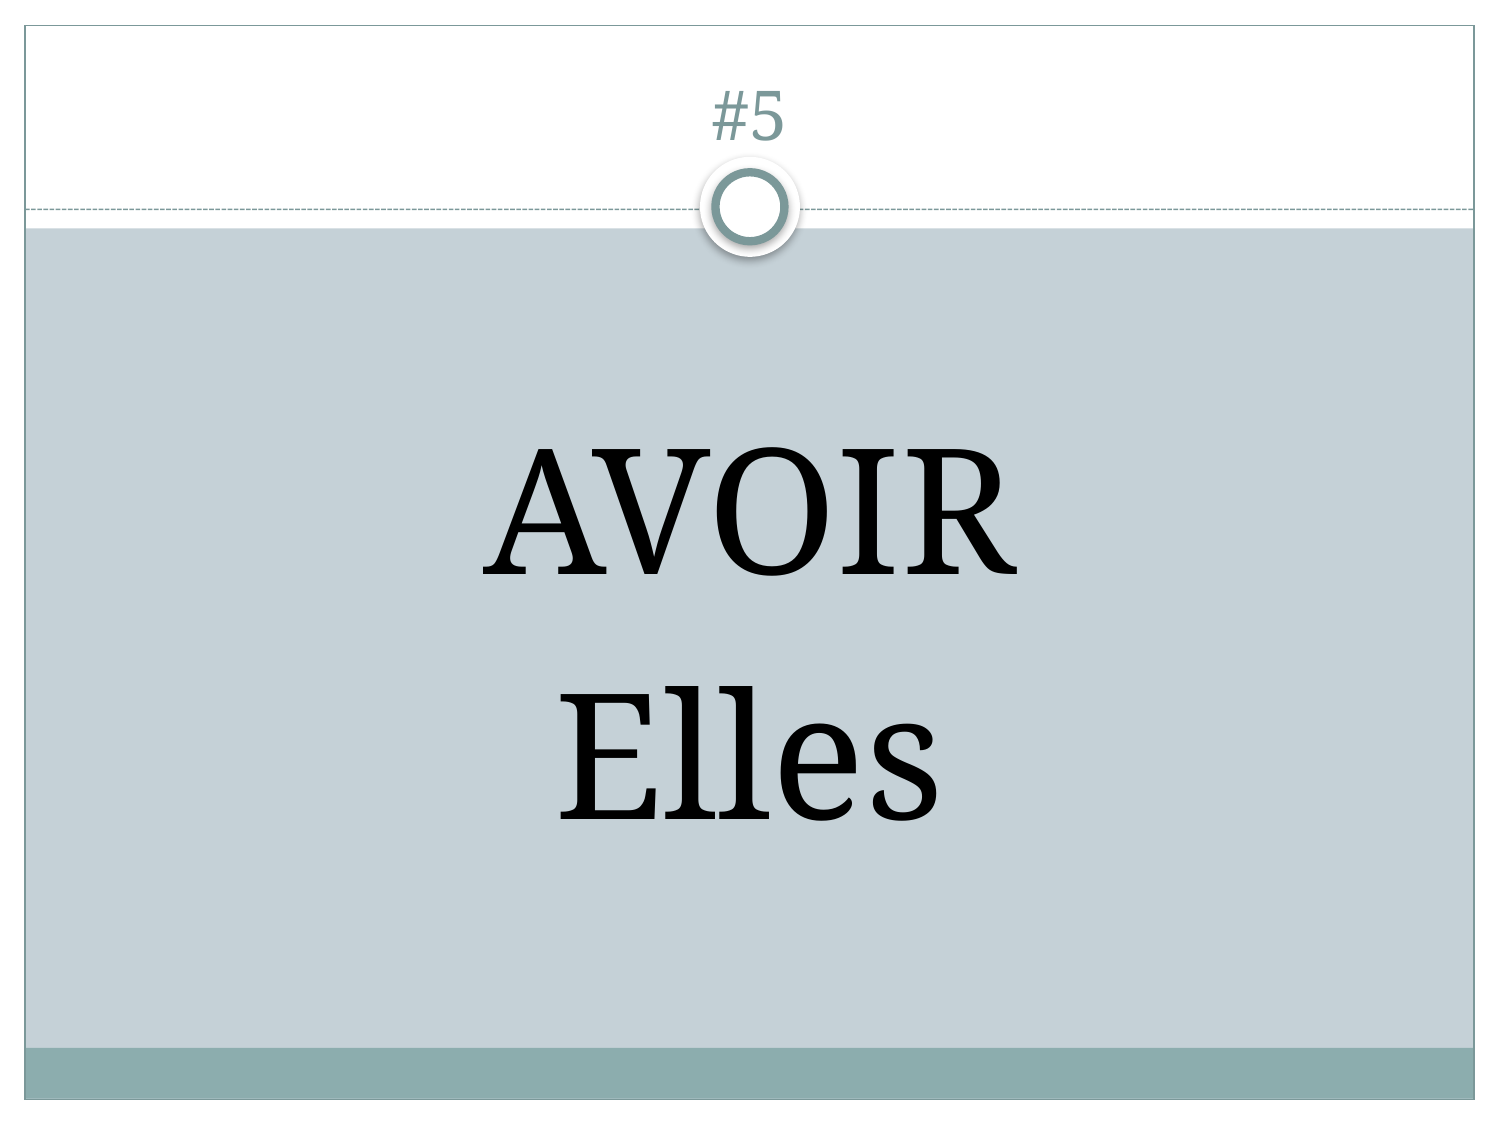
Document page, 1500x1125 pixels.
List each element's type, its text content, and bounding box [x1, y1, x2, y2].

title #5 [49, 37, 1450, 162]
list AVOIR Elles [49, 249, 1450, 1005]
